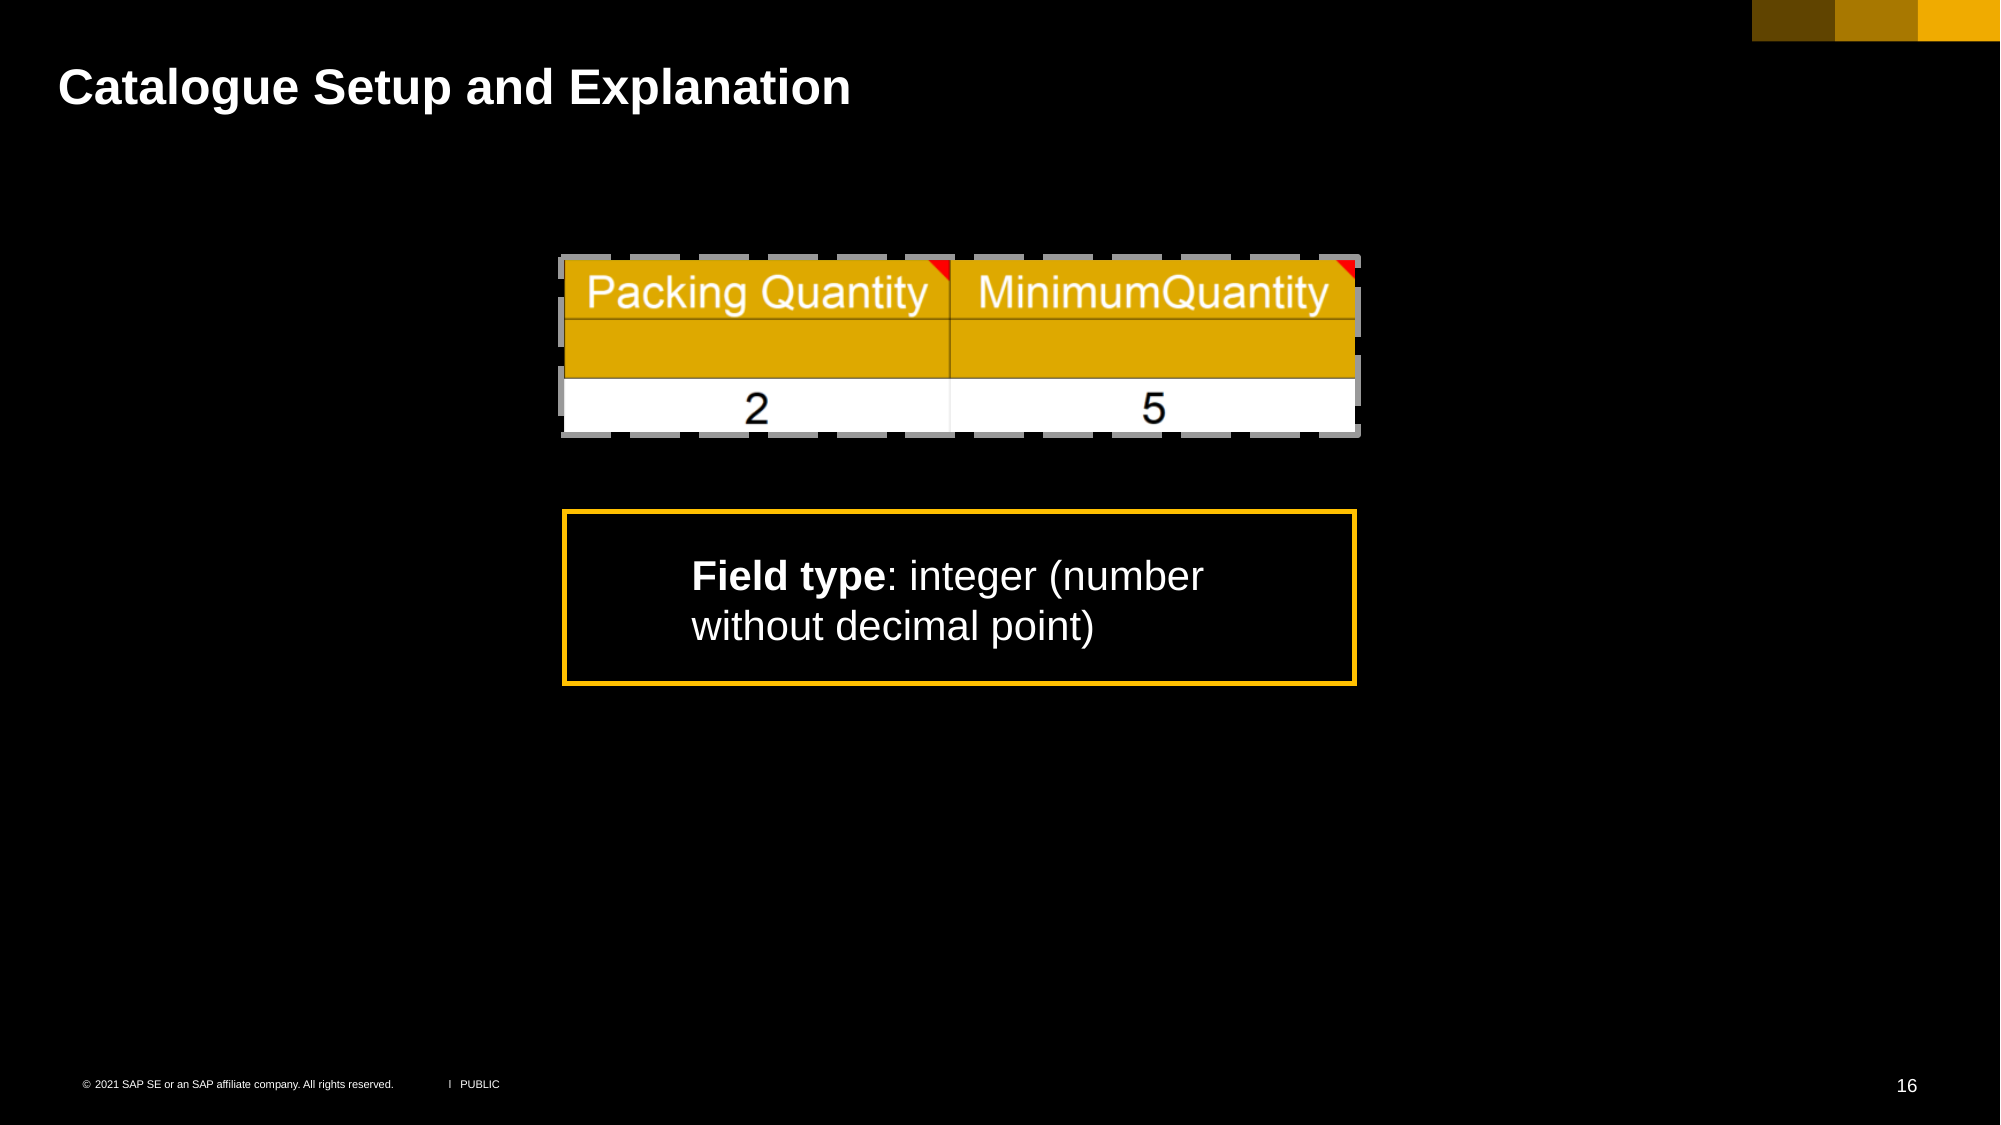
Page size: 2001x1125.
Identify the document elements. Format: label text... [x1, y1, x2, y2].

picture [564, 259, 1355, 433]
text_box Field type: integer (number without decimal point) [691, 548, 1205, 649]
text_box [1919, 0, 2000, 42]
text_box [1836, 0, 1919, 42]
text_box [1751, 0, 1836, 42]
text_box [560, 256, 1359, 265]
text_box [0, 0, 2000, 1125]
text_box Catalogue Setup and Explanation [57, 54, 853, 115]
text_box [564, 511, 1356, 684]
text_box ©2021 SAP SE or an SAP affiliate company. All rights reserved. ǀ PUBLIC 16 [82, 1073, 1918, 1096]
